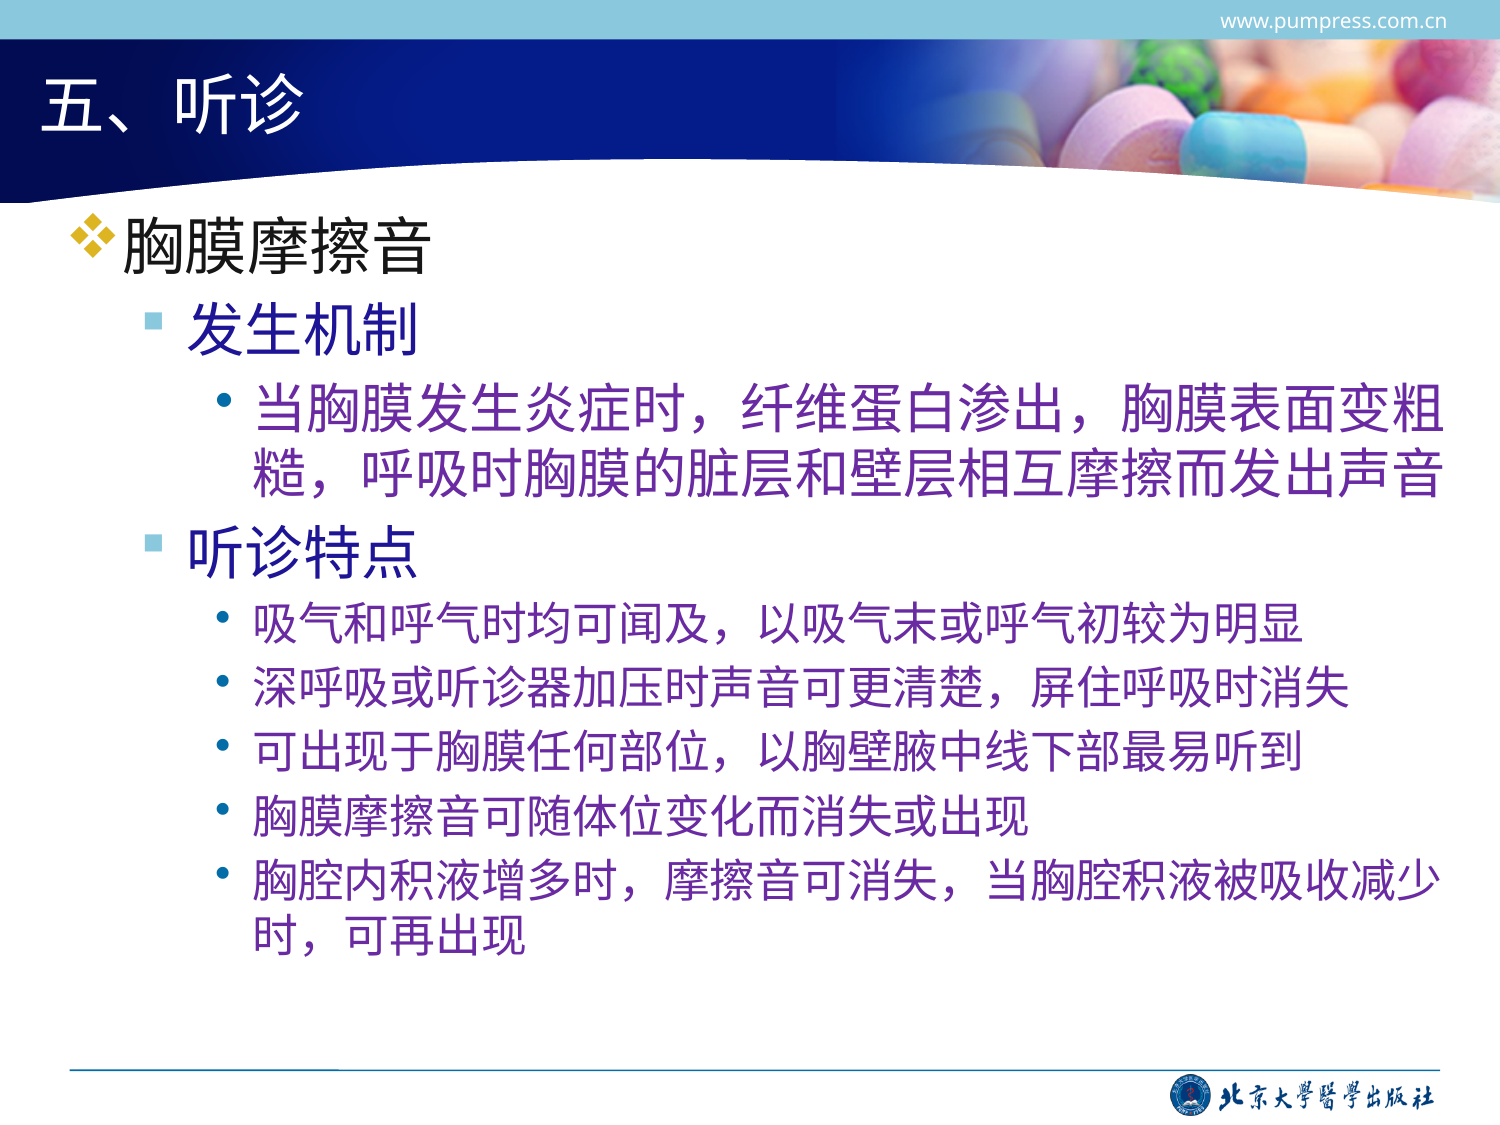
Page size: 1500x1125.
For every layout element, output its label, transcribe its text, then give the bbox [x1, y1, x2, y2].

picture [0, 40, 1500, 203]
title 五、听诊 [23, 56, 1349, 149]
picture [1170, 1074, 1436, 1118]
slide_number www.pumpress.com.cn [1024, 0, 1463, 38]
list 胸膜摩擦音 发生机制 当胸膜发生炎症时，纤维蛋白渗出，胸膜表面变粗糙，呼吸时胸膜的脏层和壁层相互摩擦而发出声音 听诊特点 吸气和呼气时均可闻及，以吸气末或呼气初较为明显 深呼吸或听诊器加压时声音可更清楚，屏住呼吸时消失 可出现于胸膜任何部位，以胸壁腋中线下部最易听到 胸膜摩擦音可随体位变化而消失或出现 胸腔内积液增多时，摩擦音可消失，当胸腔积液被吸收减少时，可再出现 [50, 199, 1463, 1025]
